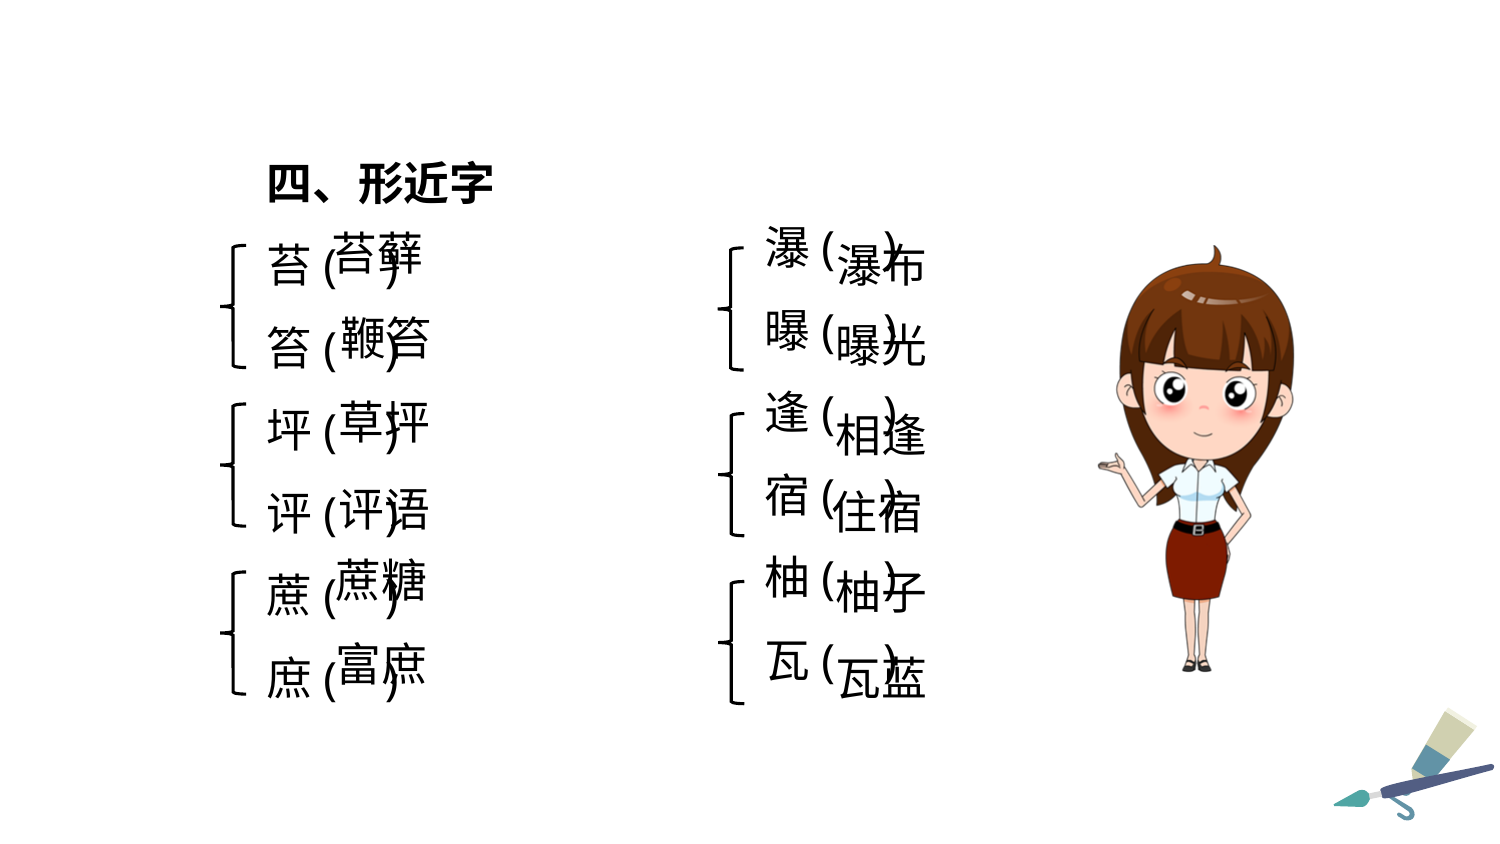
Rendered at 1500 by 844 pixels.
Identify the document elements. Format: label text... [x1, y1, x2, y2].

text_box 蔗糖 [320, 544, 442, 614]
text_box 相逢 [820, 399, 943, 470]
text_box [717, 247, 744, 371]
text_box [220, 244, 247, 369]
text_box 柚子 [820, 556, 943, 627]
text_box [718, 413, 745, 537]
text_box 瓦蓝 [820, 642, 943, 713]
text_box 富庶 [320, 628, 442, 699]
text_box 曝光 [820, 309, 943, 379]
text_box [718, 580, 745, 705]
text_box 瀑布 [821, 228, 943, 299]
text_box 四、形近字 苔( ) 笞( ) 坪( ) 评( ) 蔗( ) 庶( ) [251, 119, 550, 712]
text_box 住宿 [816, 476, 938, 547]
text_box [220, 403, 247, 527]
text_box 苔藓 [316, 216, 438, 287]
picture [985, 245, 1407, 679]
text_box [220, 571, 247, 695]
text_box 评语 [323, 472, 445, 543]
text_box 草坪 [323, 386, 445, 457]
text_box 鞭笞 [326, 302, 448, 372]
text_box 瀑( ) 曝( ) 逢( ) 宿( ) 柚( ) 瓦( ) [750, 129, 1048, 694]
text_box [1358, 708, 1481, 844]
